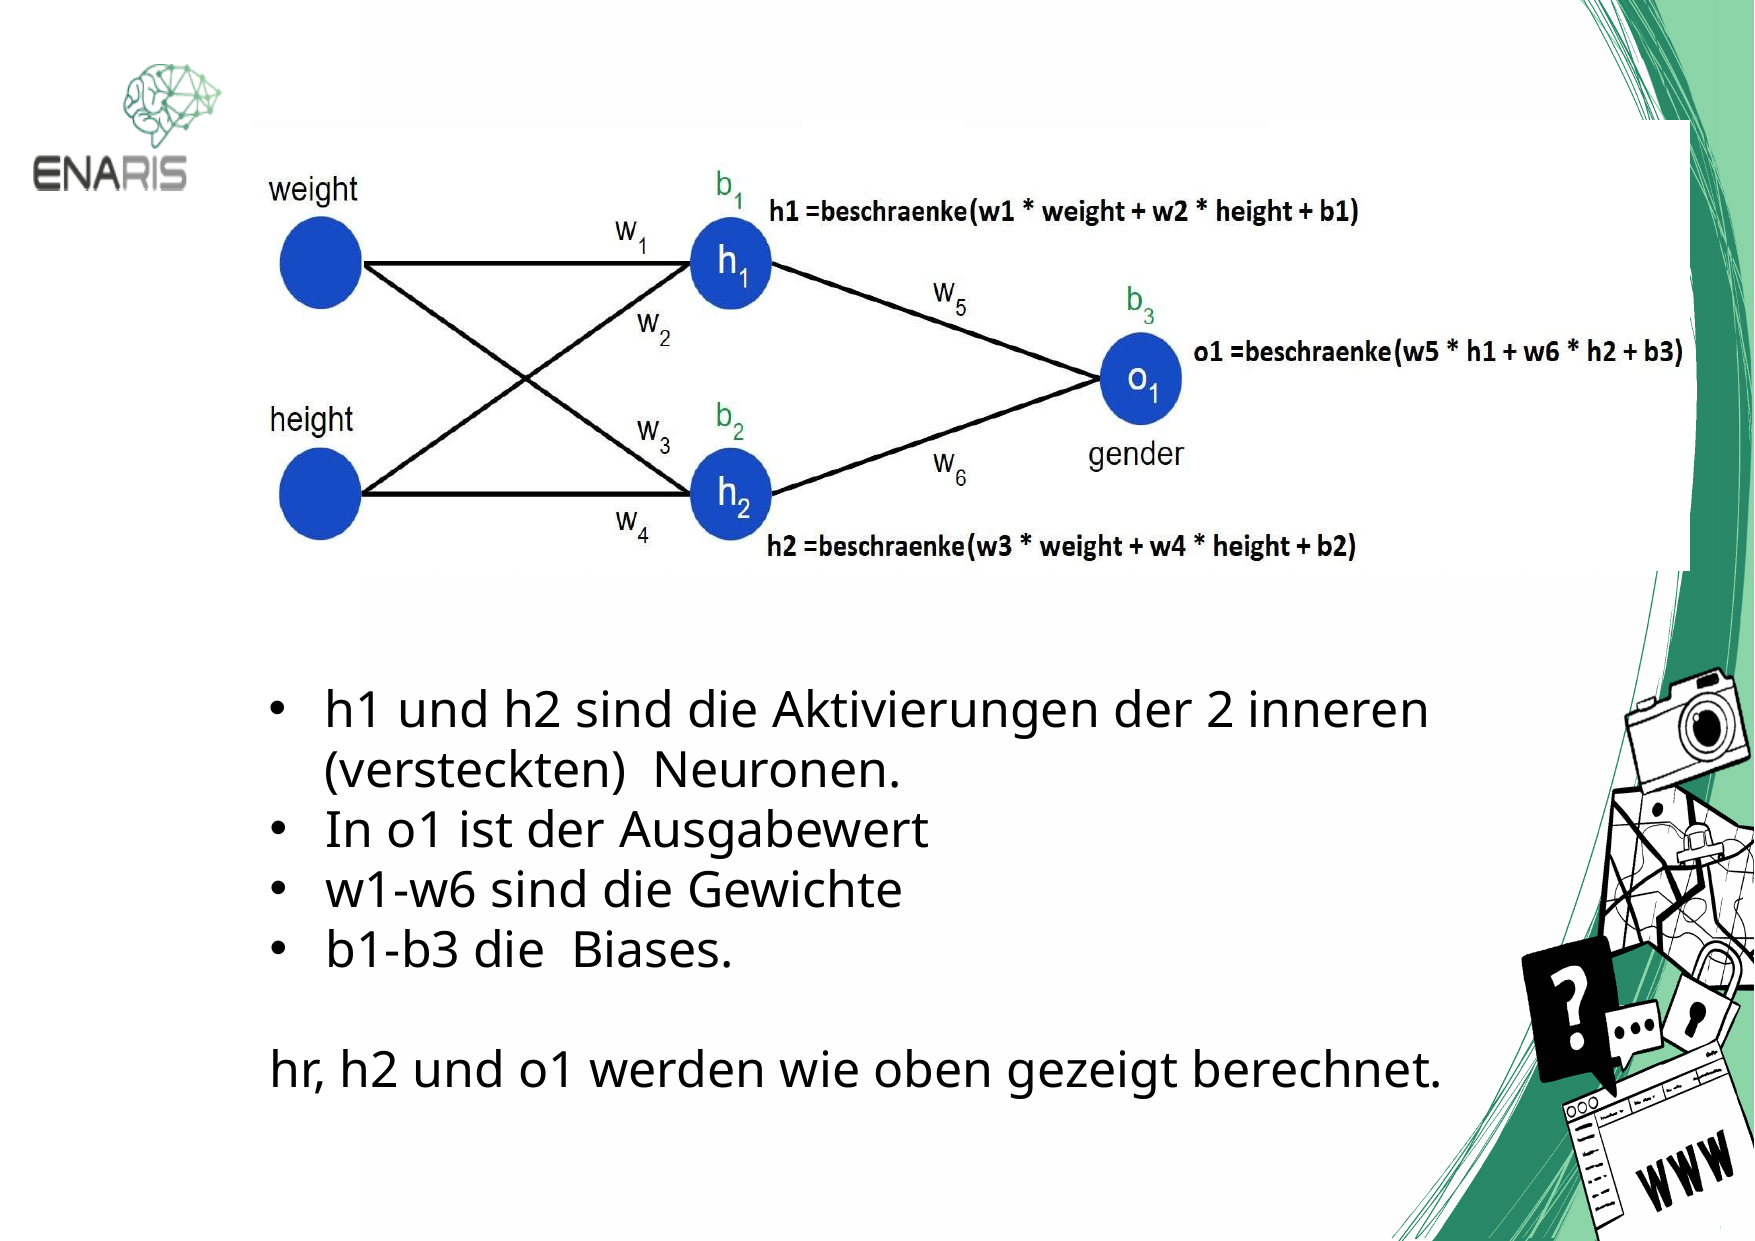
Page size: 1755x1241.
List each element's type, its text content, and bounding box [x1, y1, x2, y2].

picture [251, 0, 1754, 1241]
picture [33, 64, 223, 191]
text_box h1 und h2 sind die Aktivierungen der 2 inneren (versteckten) Neuronen. In o1 ist der Ausgabewert w1-w6 sind die Gewichte b1-b3 die Biases. hr, h2 und o1 werden wie oben gezeigt berechnet. [251, 670, 1602, 1165]
